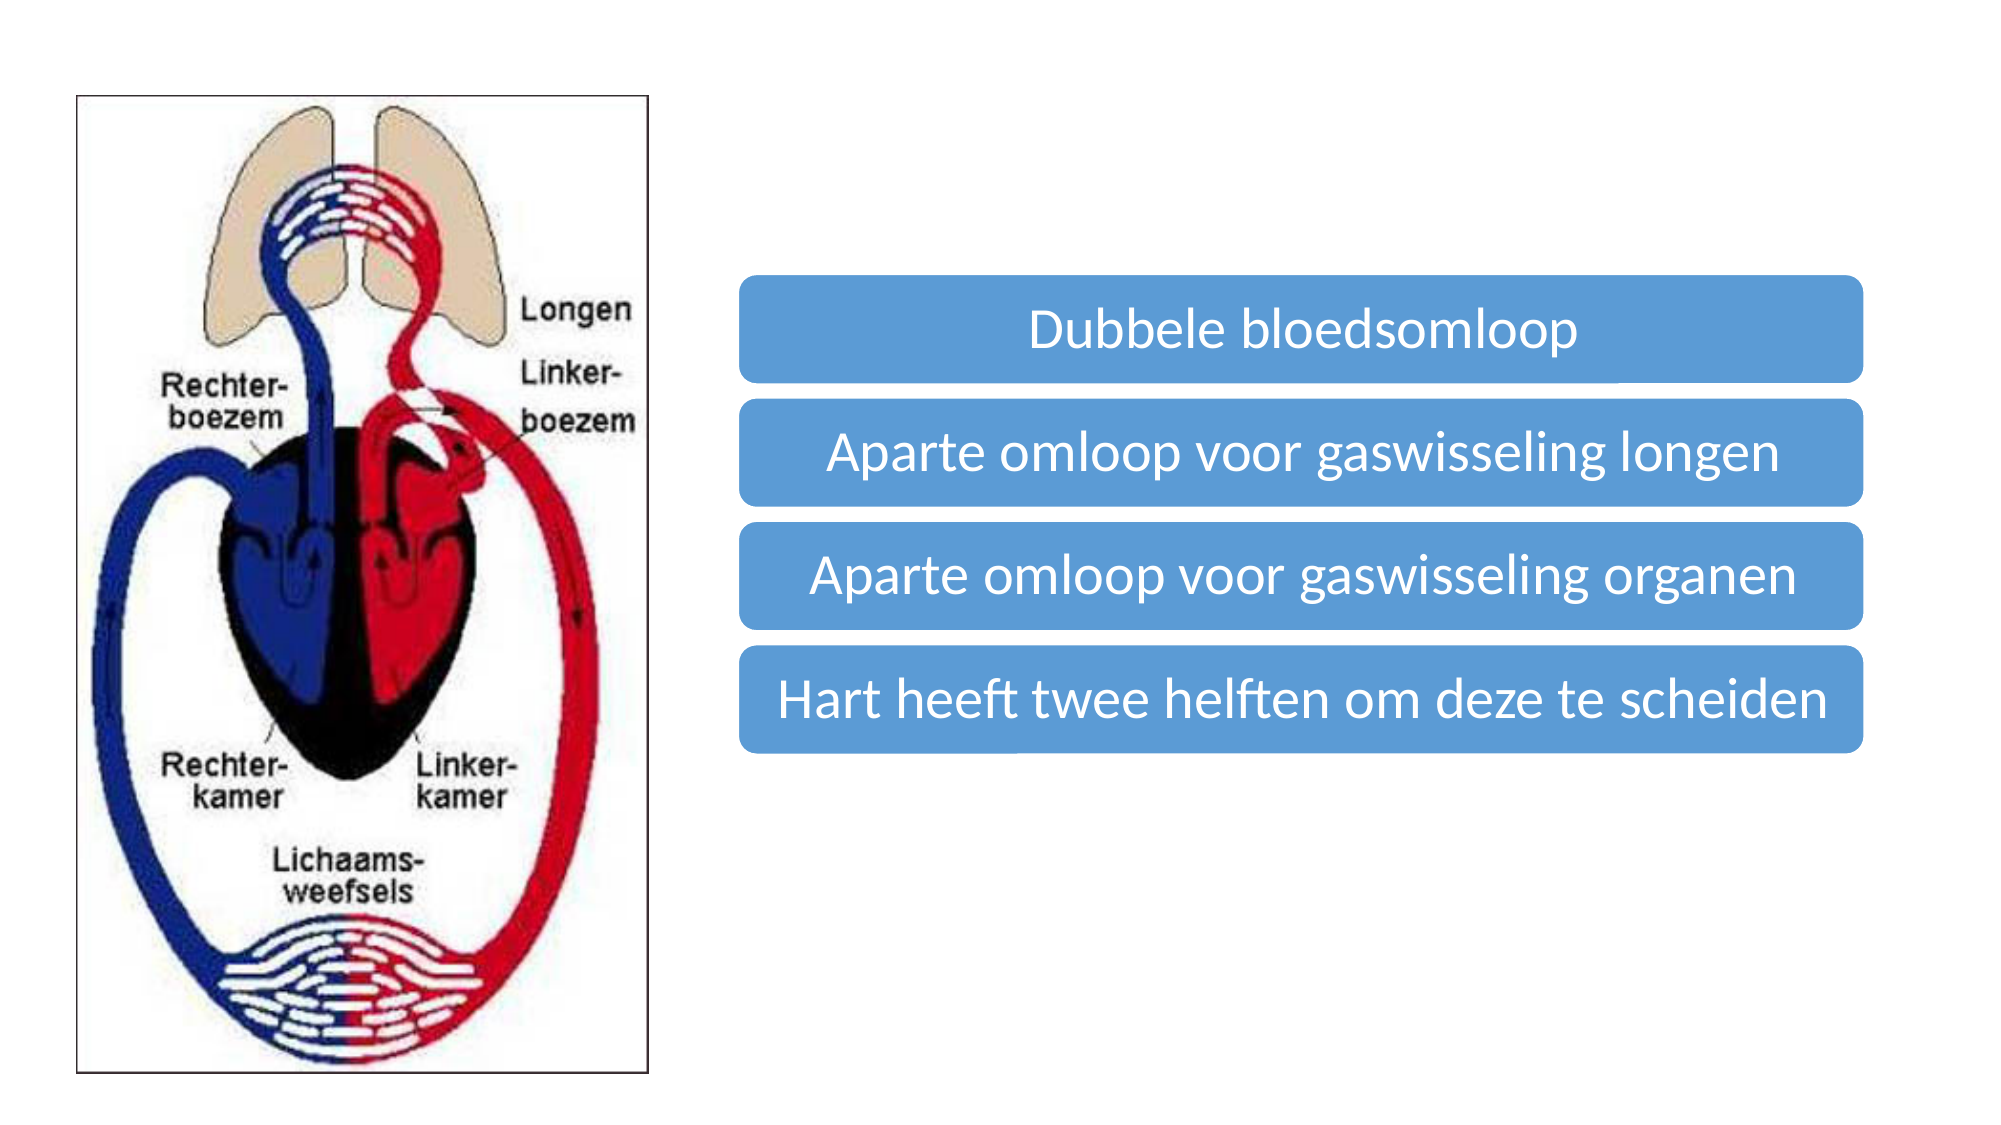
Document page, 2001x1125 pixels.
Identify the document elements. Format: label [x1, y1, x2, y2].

list [737, 157, 1865, 872]
picture [76, 95, 649, 1074]
